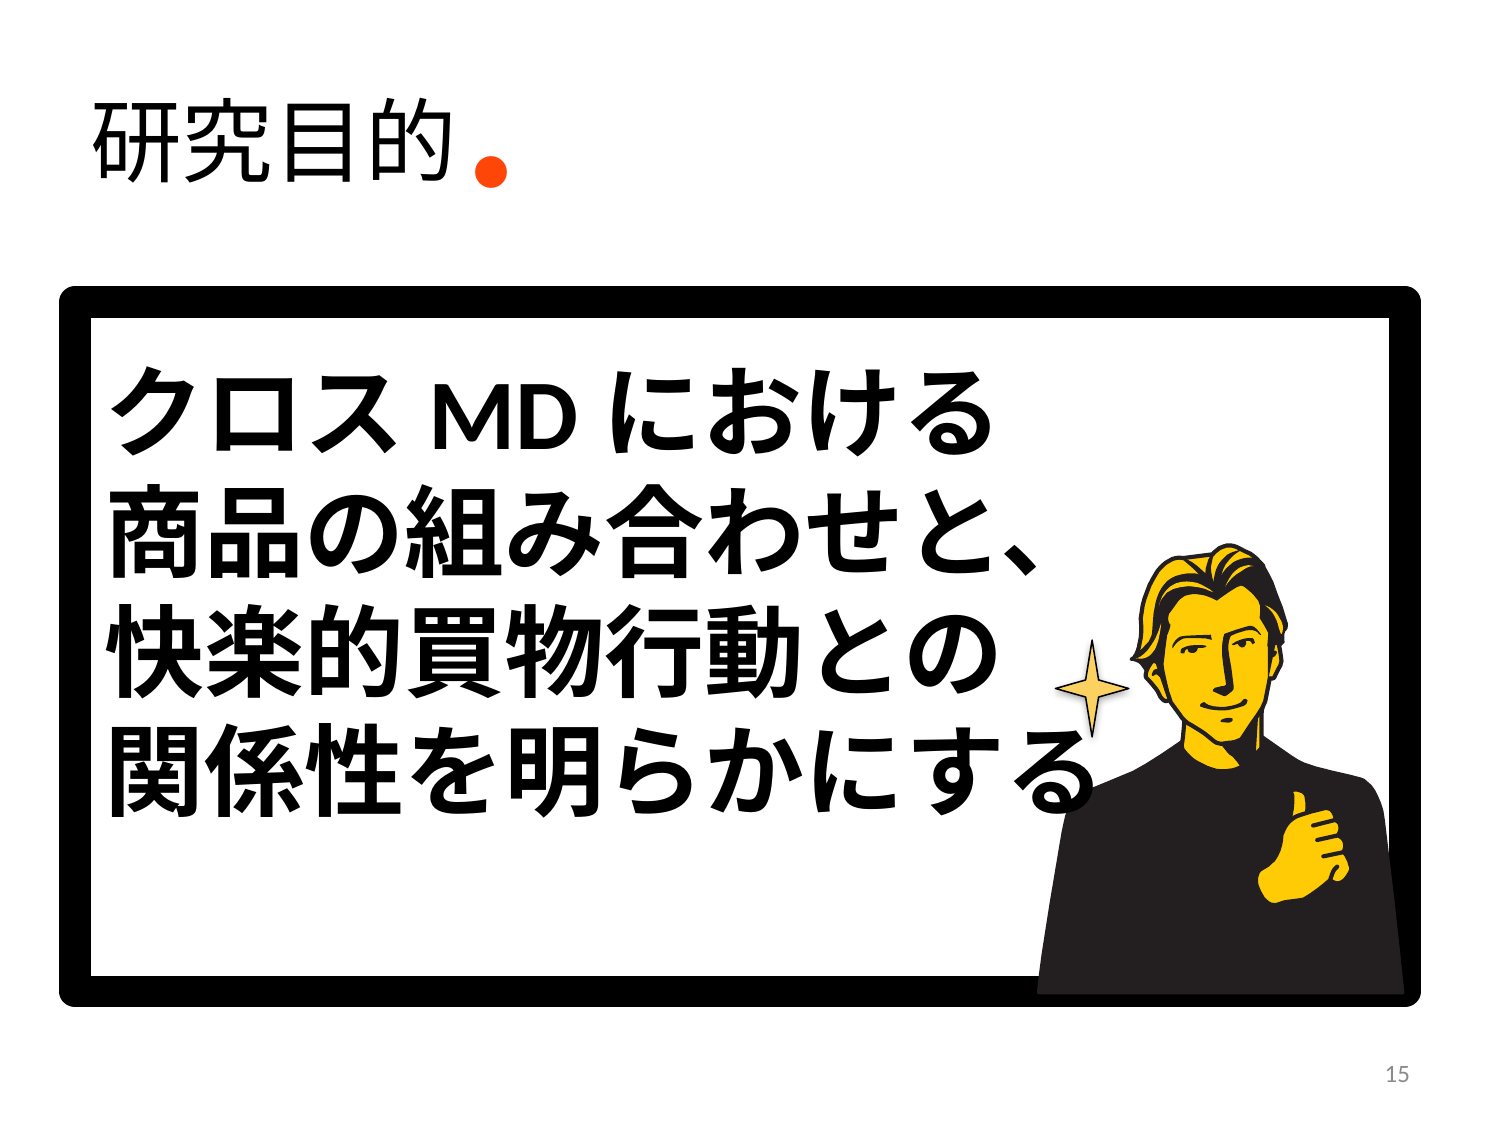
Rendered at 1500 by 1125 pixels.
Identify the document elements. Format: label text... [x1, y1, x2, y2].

slide_number 15 [1074, 1042, 1425, 1103]
picture [1035, 542, 1406, 996]
text_box [74, 301, 1405, 992]
text_box クロスMDにおける 商品の組み合わせと、 快楽的買物行動との 関係性を明らかにする [89, 341, 1167, 837]
title 研究目的 [75, 45, 1425, 233]
text_box ・ [401, 72, 582, 268]
